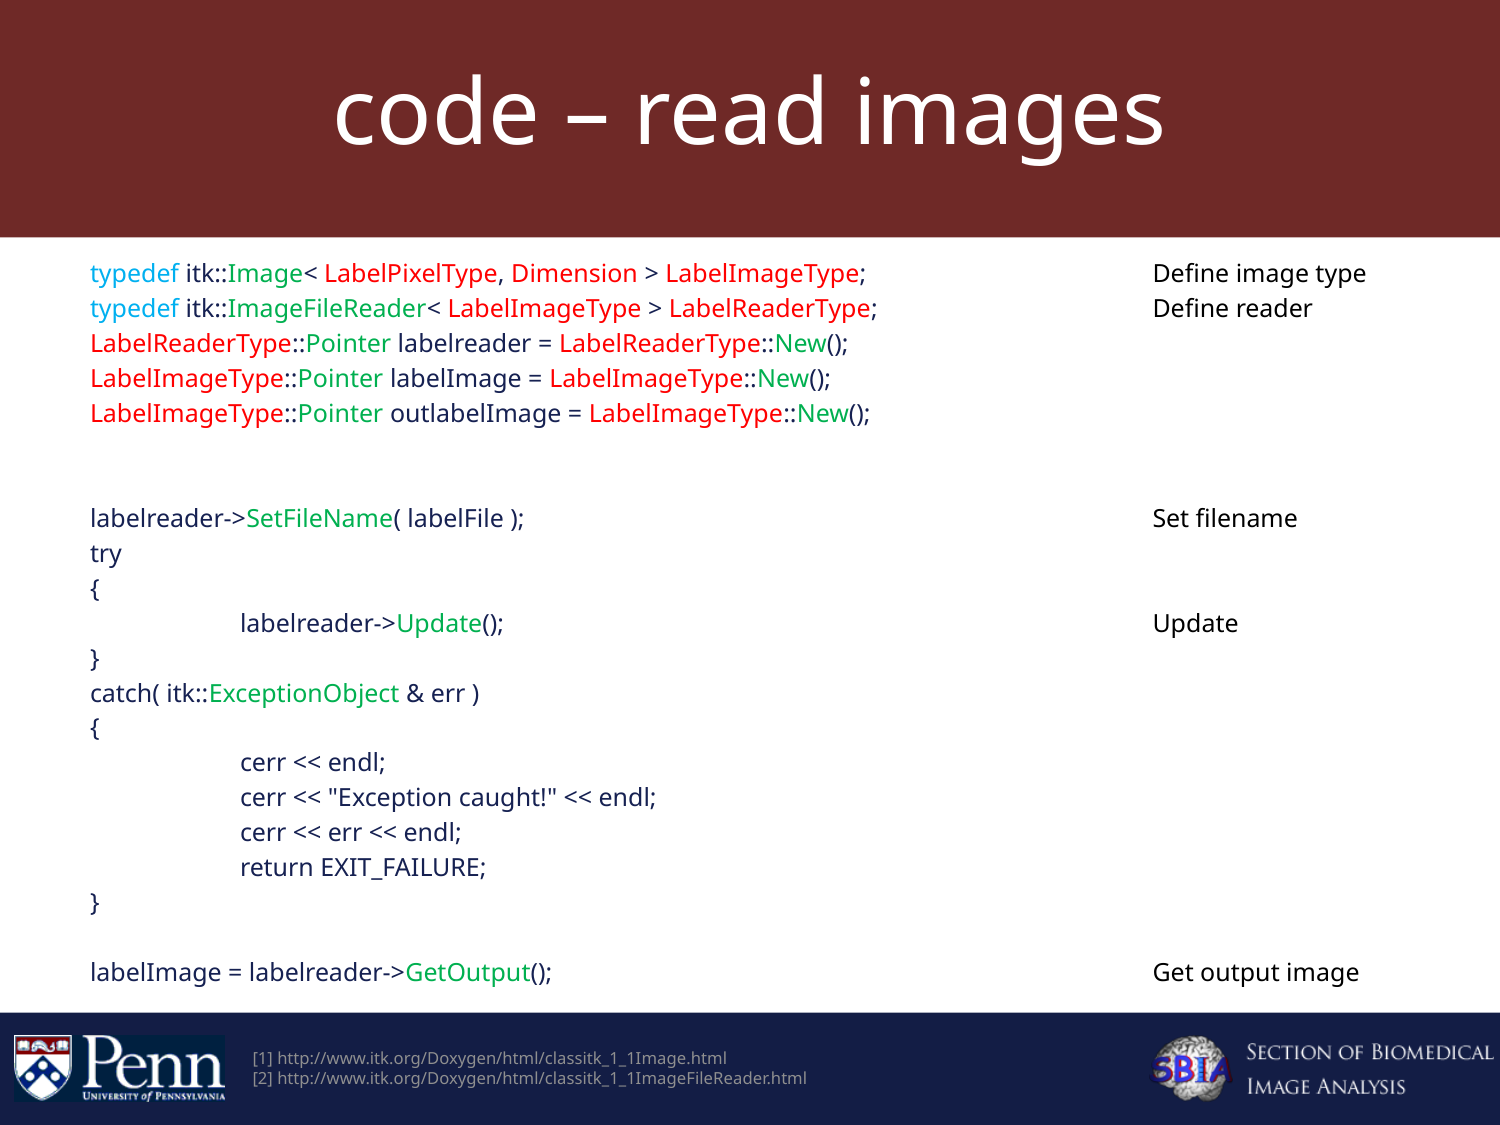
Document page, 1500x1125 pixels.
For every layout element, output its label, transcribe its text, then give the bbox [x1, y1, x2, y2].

picture [14, 1035, 225, 1102]
title code – read images [75, 45, 1425, 238]
footer [1] http://www.itk.org/Doxygen/html/classitk_1_1Image.html [2] http://www.itk.org/Doxygen/html/classitk_1_1ImageFileReader.html [237, 1037, 1038, 1098]
list typedef itk::Image< LabelPixelType, Dimension > LabelImageType; typedef itk::ImageFileReader< LabelImageType > LabelReaderType; LabelReaderType::Pointer labelreader = LabelReaderType::New(); LabelImageType::Pointer labelImage = LabelImageType::New(); LabelImageType::Pointer outlabelImage = LabelImageType::New(); labelreader->SetFileName( labelFile ); try { labelreader->Update(); } catch( itk::ExceptionObject & err ) { cerr << endl; cerr << "Exception caught!" << endl; cerr << err << endl; return EXIT_FAILURE; } labelImage = labelreader->GetOutput(); [75, 249, 1100, 1000]
list Define image type Define reader Set filename Update Get output image [1137, 249, 1425, 1000]
picture [1149, 1034, 1494, 1103]
